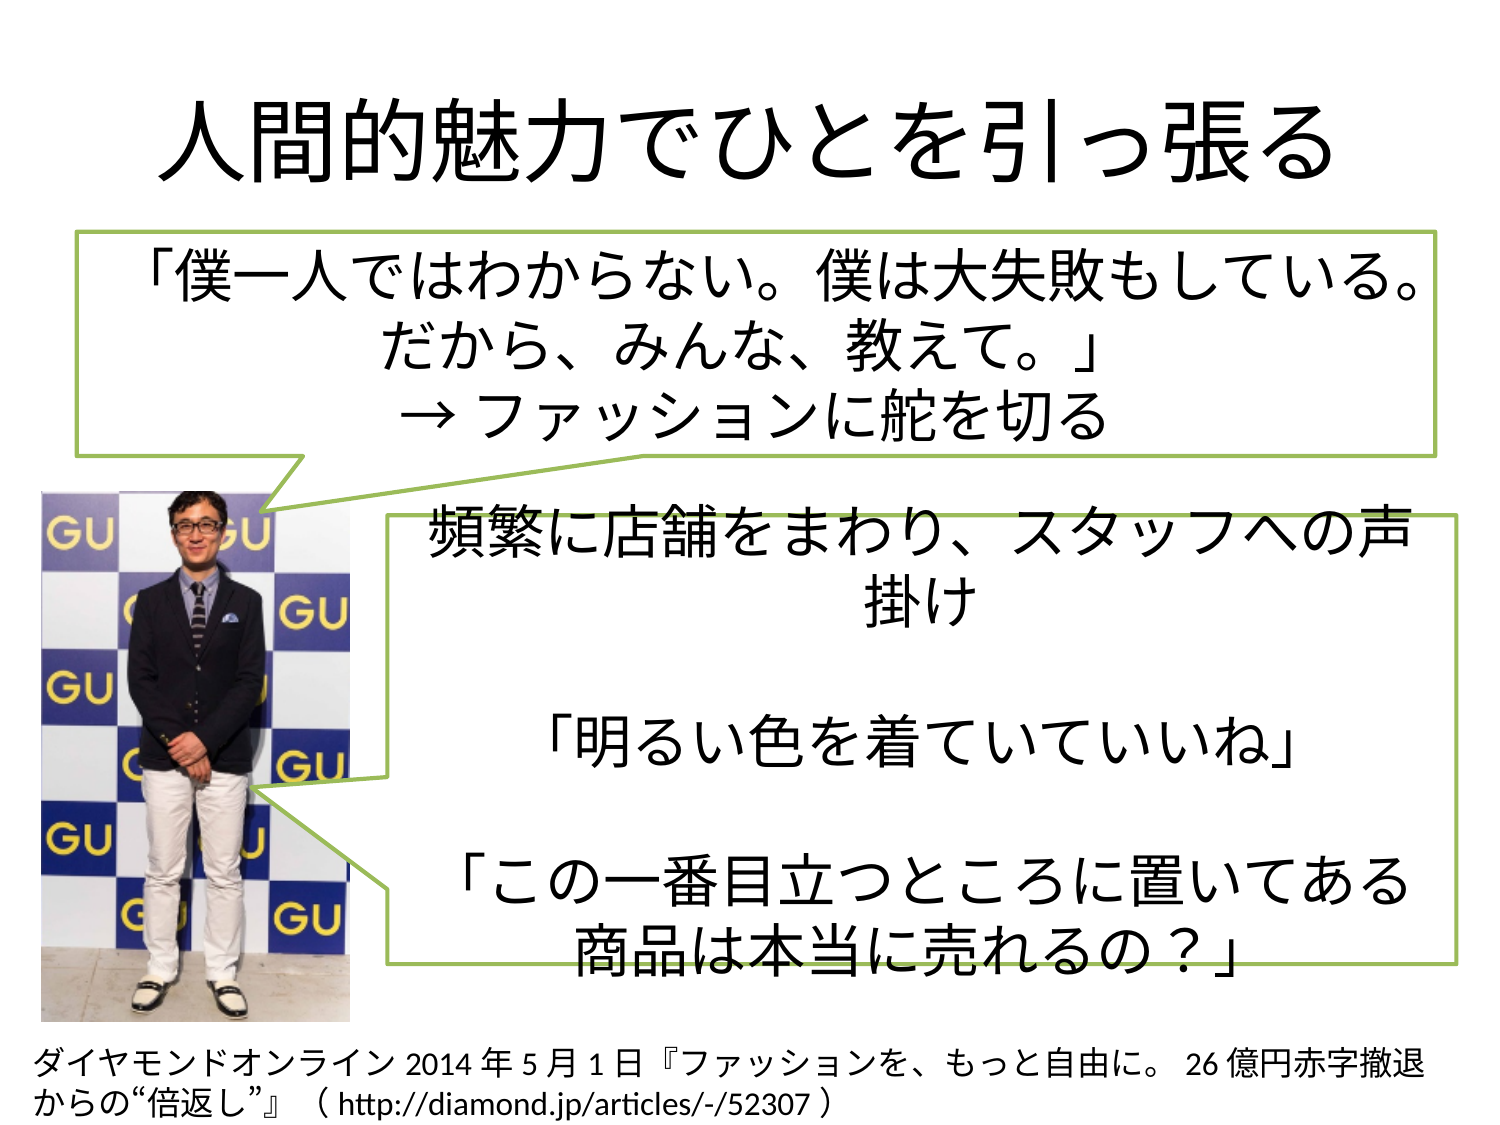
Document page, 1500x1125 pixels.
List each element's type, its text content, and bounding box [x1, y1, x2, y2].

picture [40, 491, 350, 1022]
title 人間的魅力でひとを引っ張る [75, 45, 1425, 229]
text_box 頻繁に店舗をまわり、スタッフへの声掛け 「明るい色を着ていていいね」 「この一番目立つところに置いてある商品は本当に売れるの？」 [355, 513, 1459, 967]
text_box 「僕一人ではわからない。僕は大失敗もしている。 だから、みんな、教えて。」 →ファッションに舵を切る [74, 229, 1438, 501]
text_box ダイヤモンドオンライン2014年5月1日『ファッションを、もっと自由に。26億円赤字撤退からの“倍返し”』（http://diamond.jp/articles/-/52307） [17, 1035, 1457, 1125]
